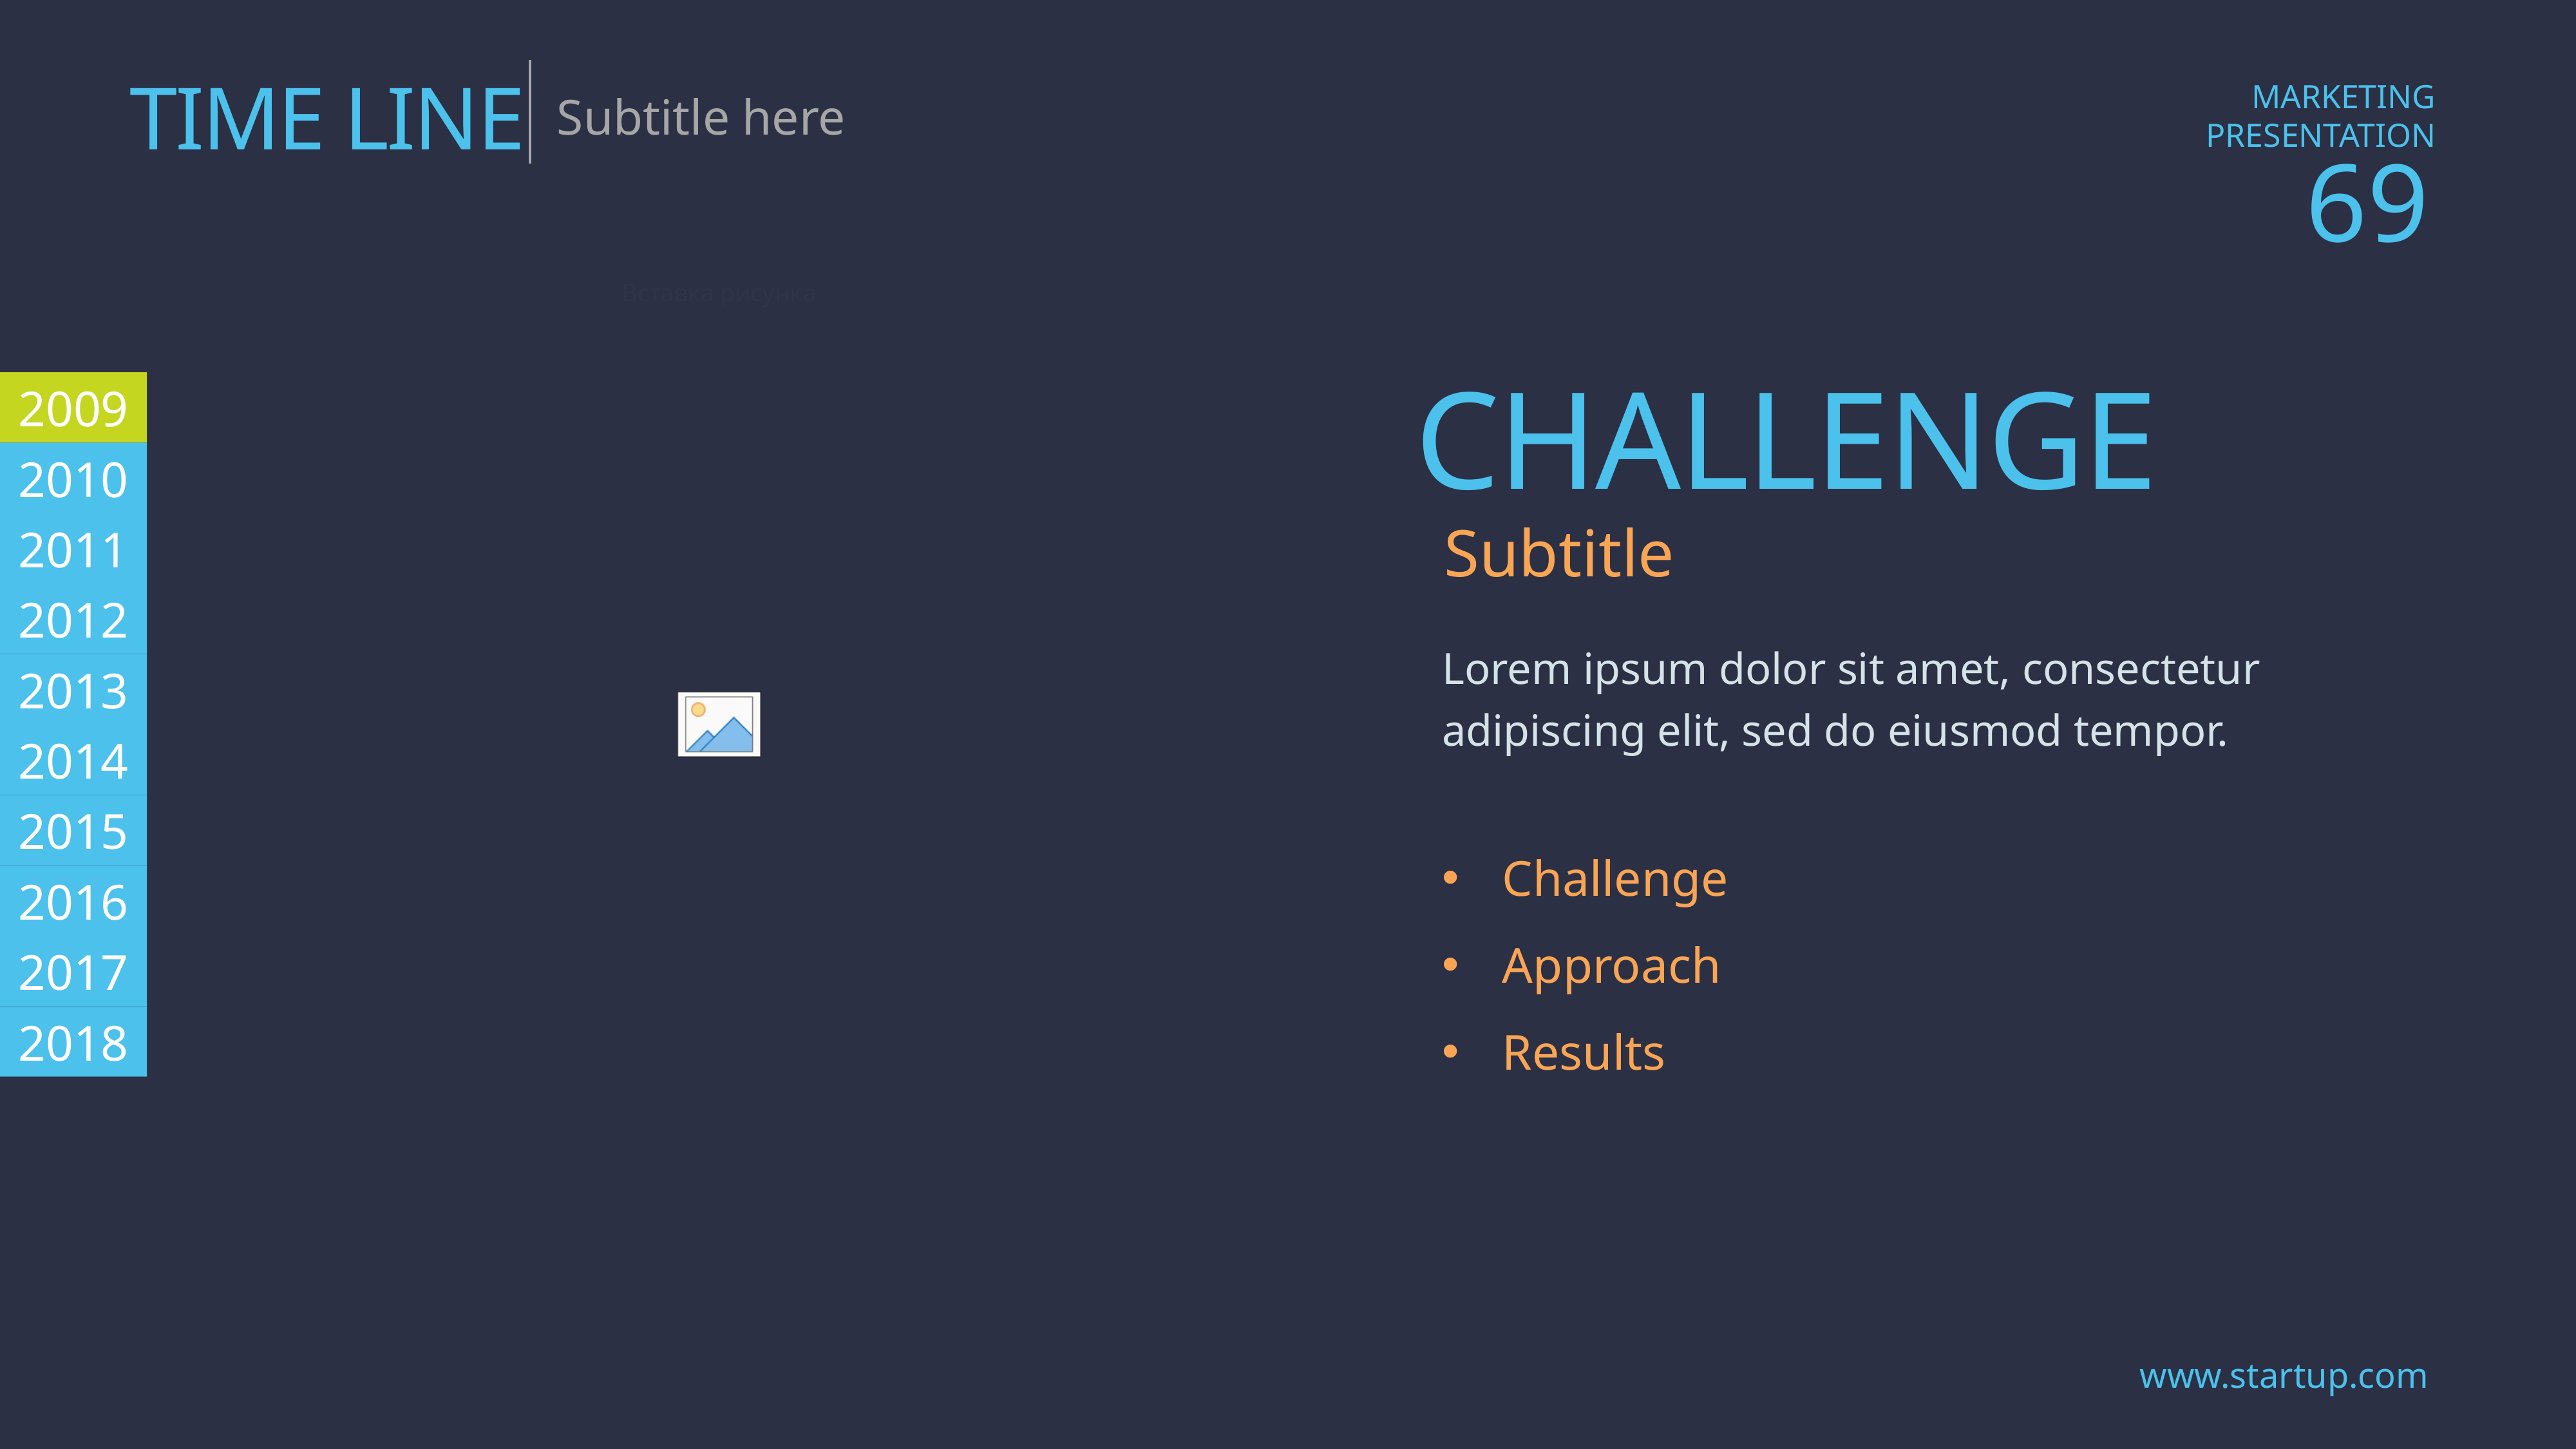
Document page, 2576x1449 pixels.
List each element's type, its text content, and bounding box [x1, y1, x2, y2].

text_box Challenge Approach Results [1442, 819, 2429, 1080]
text_box TIME LINE [129, 63, 526, 167]
text_box Subtitle [1444, 516, 1675, 590]
text_box CHALLENGE [1415, 354, 2158, 516]
text_box Lorem ipsum dolor sit amet, consectetur adipiscing elit, sed do eiusmod tempor. [1442, 630, 2429, 755]
picture [267, 272, 1171, 1177]
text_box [0, 372, 147, 1077]
text_box Subtitle here [547, 81, 855, 149]
